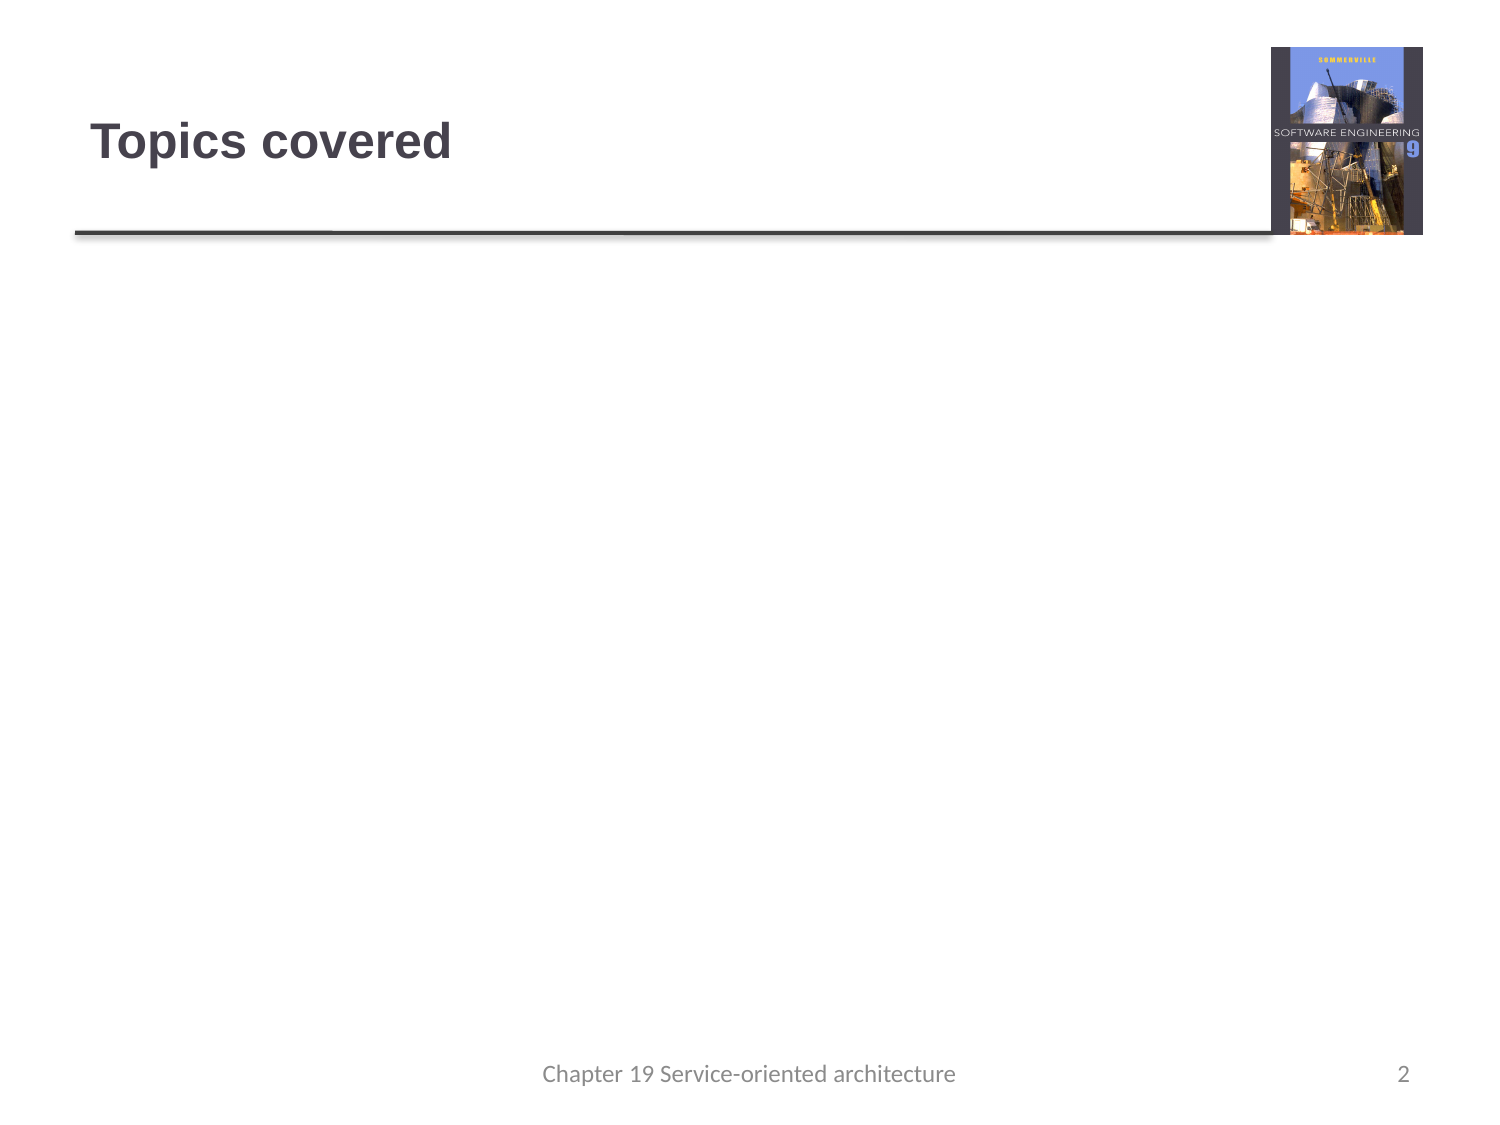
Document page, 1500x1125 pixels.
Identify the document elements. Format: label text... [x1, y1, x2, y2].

footer Chapter 19 Service-oriented architecture [512, 1042, 988, 1103]
picture [1272, 47, 1423, 235]
slide_number 2 [1074, 1042, 1425, 1103]
title Topics covered [74, 44, 1272, 233]
